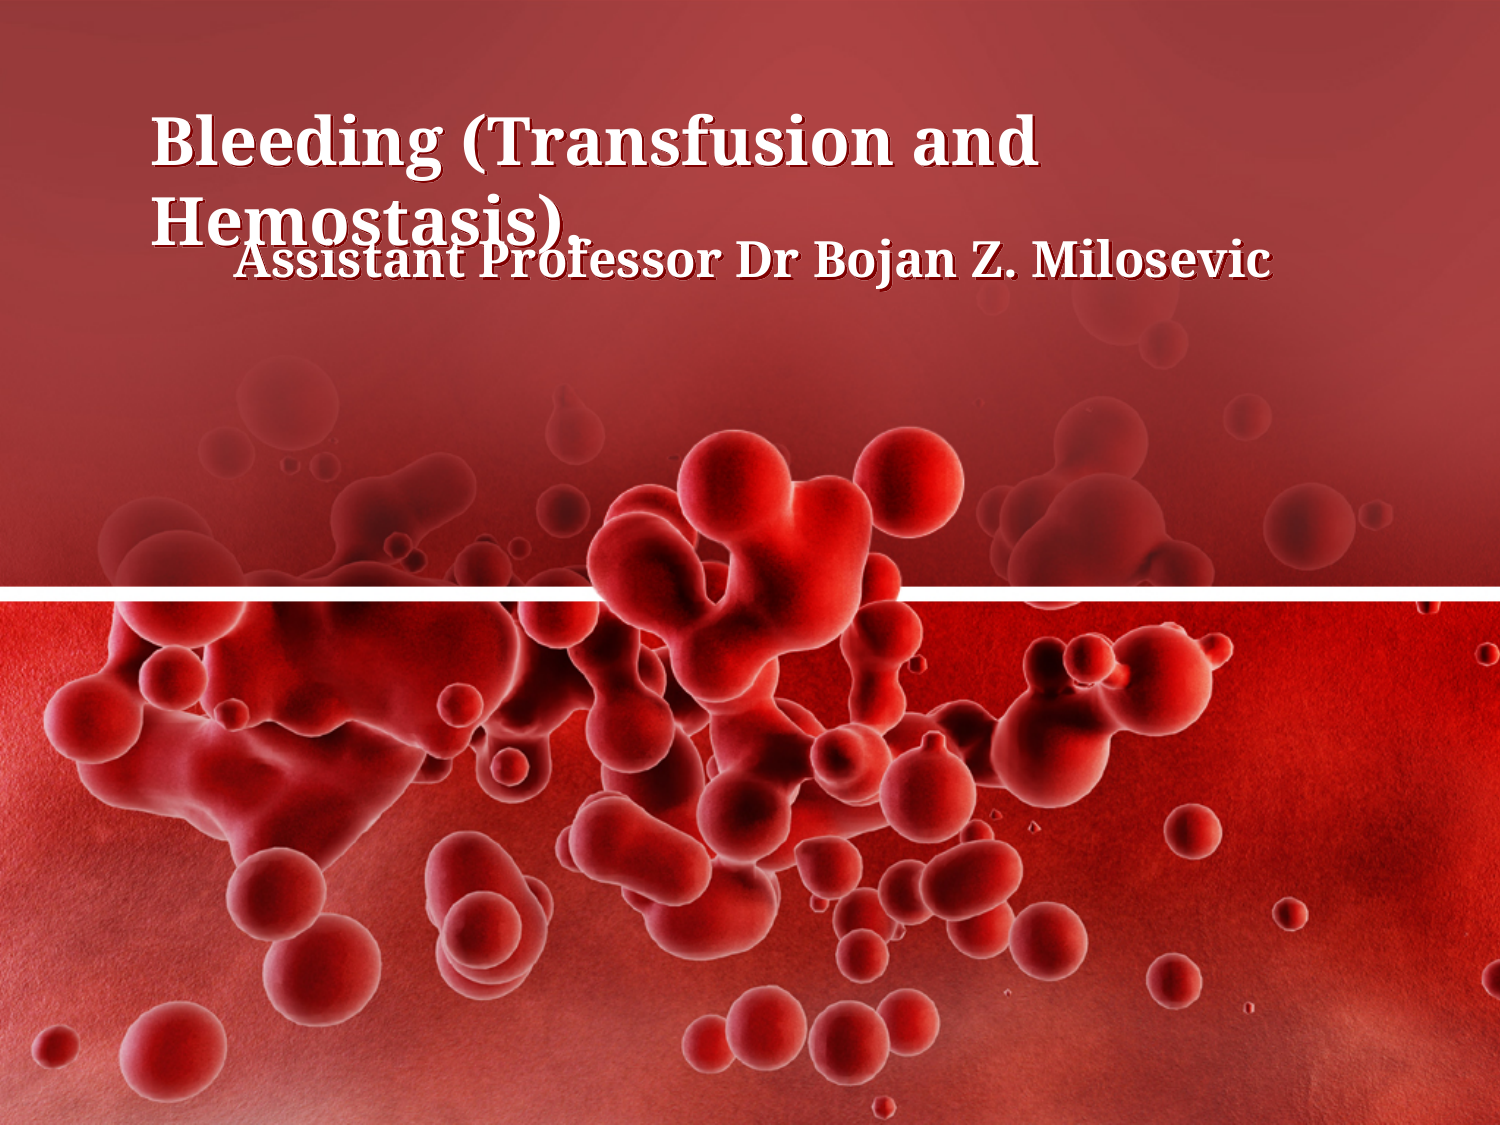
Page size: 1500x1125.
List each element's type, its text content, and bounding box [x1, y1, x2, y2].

picture [0, 0, 1500, 1125]
subtitle Assistant Professor Dr Bojan Z. Milosevic [218, 219, 1318, 292]
title Bleeding (Transfusion and Hemostasis). [135, 125, 1459, 233]
